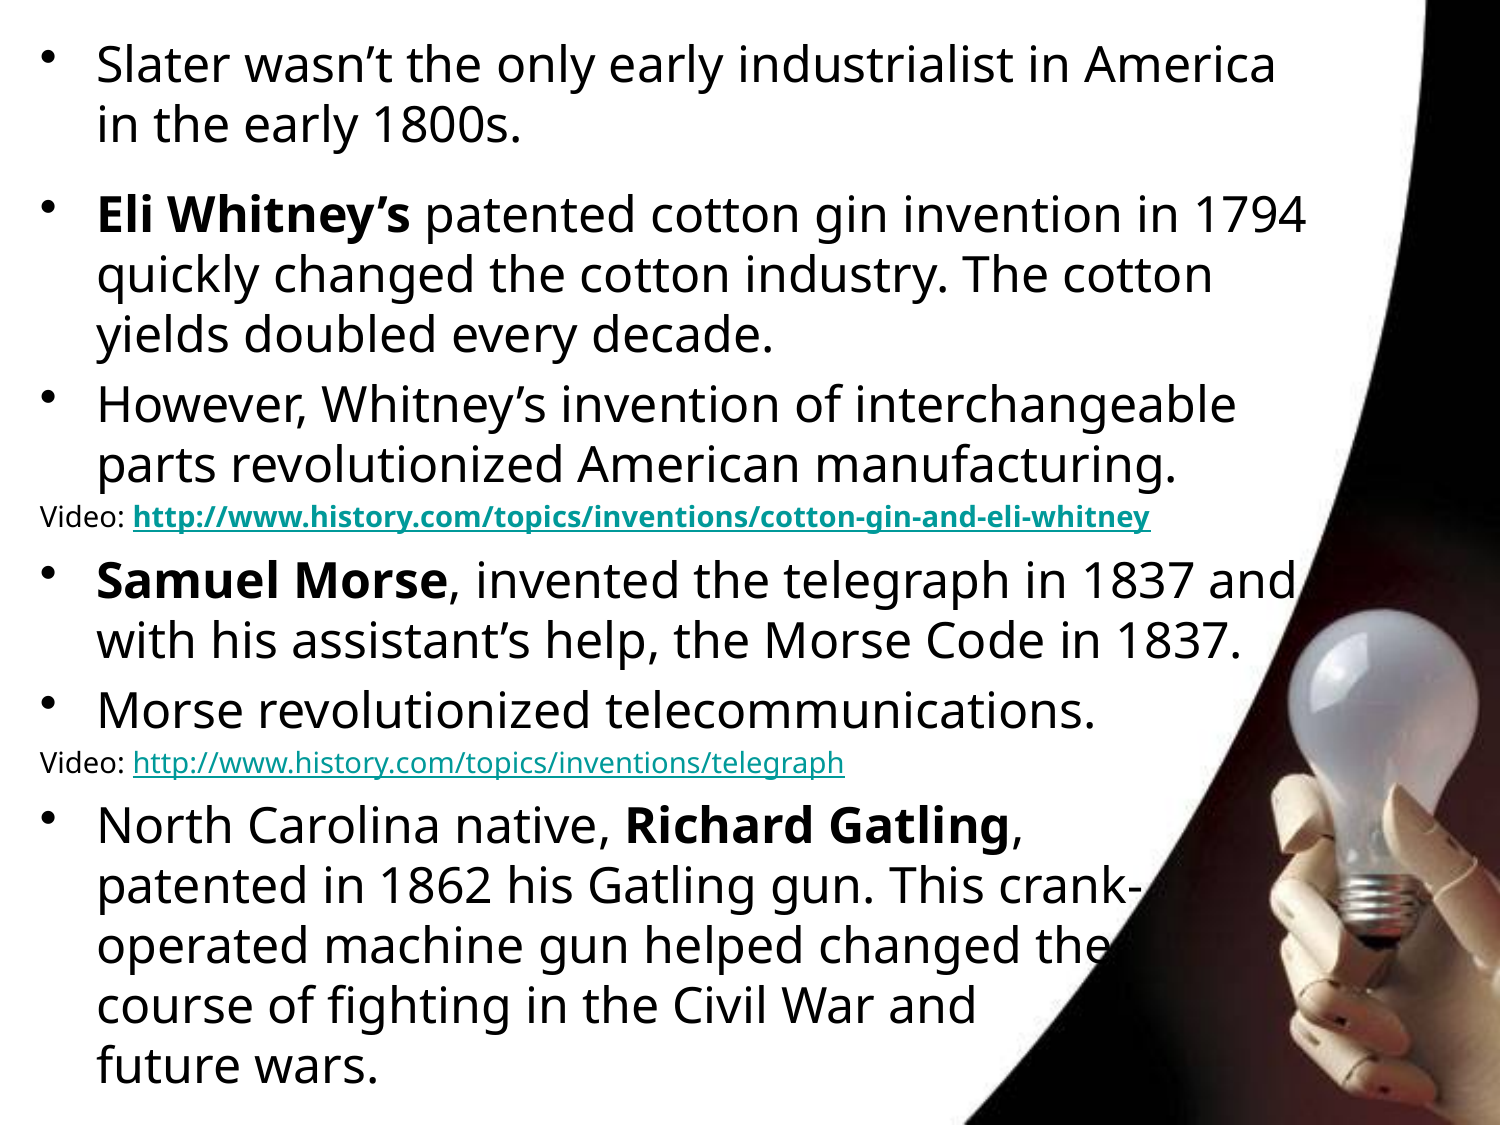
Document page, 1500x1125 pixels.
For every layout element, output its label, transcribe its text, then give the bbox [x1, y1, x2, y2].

picture [0, 0, 1500, 1125]
list Slater wasn’t the only early industrialist in America in the early 1800s. Eli Whitney’s patented cotton gin invention in 1794 quickly changed the cotton industry. The cotton yields doubled every decade. However, Whitney’s invention of interchangeable parts revolutionized American manufacturing. Video: http://www.history.com/topics/inventions/cotton-gin-and-eli-whitney Samuel Morse, invented the telegraph in 1837 and with his assistant’s help, the Morse Code in 1837. Morse revolutionized telecommunications. Video: http://www.history.com/topics/inventions/telegraph North Carolina native, Richard Gatling, patented in 1862 his Gatling gun. This crank- operated machine gun helped changed the course of fighting in the Civil War and future wars. [24, 24, 1325, 1088]
